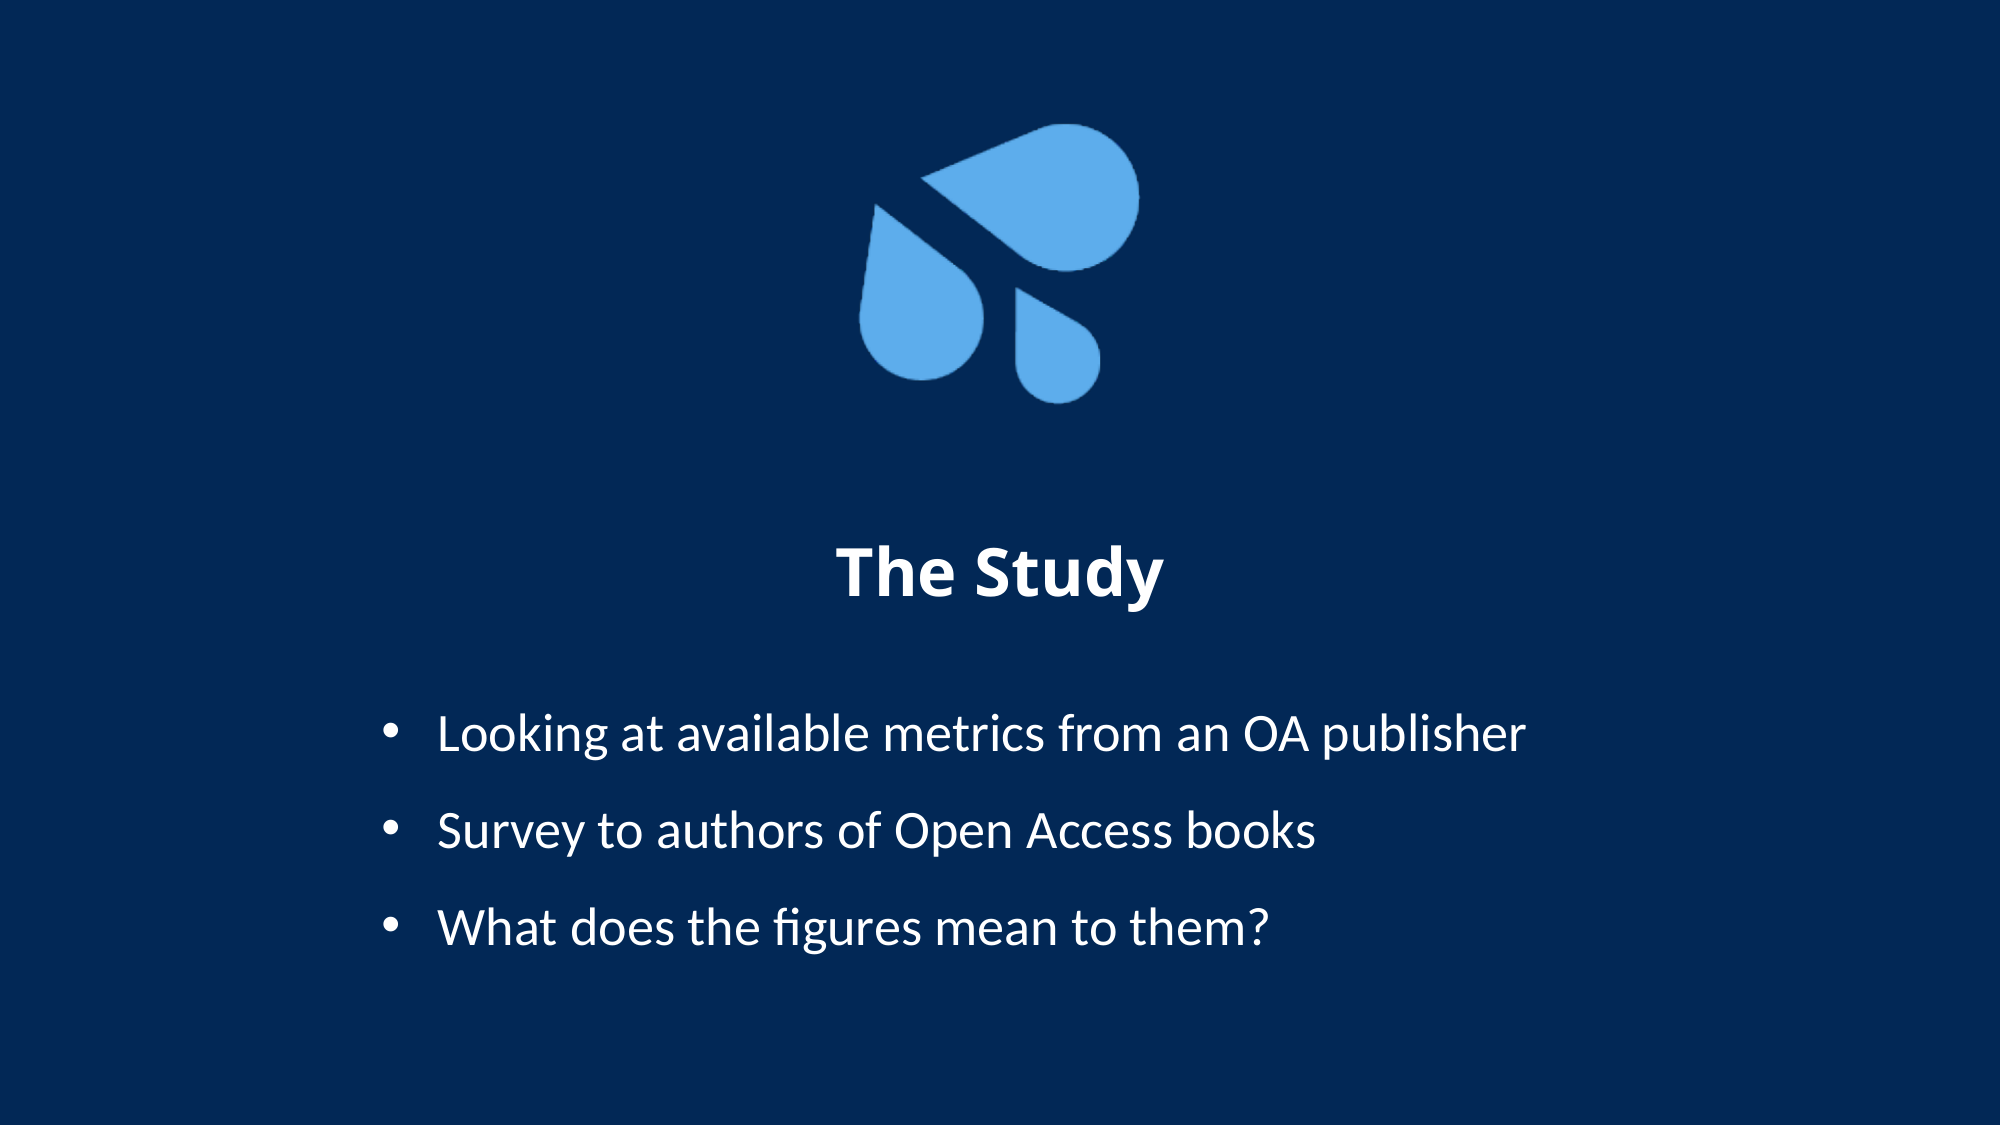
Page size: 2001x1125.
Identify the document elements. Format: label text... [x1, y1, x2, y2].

text_box The Study [0, 522, 2000, 618]
text_box Looking at available metrics from an OA publisher Survey to authors of Open Access books What does the figures mean to them? [366, 656, 1709, 965]
picture [852, 116, 1148, 412]
